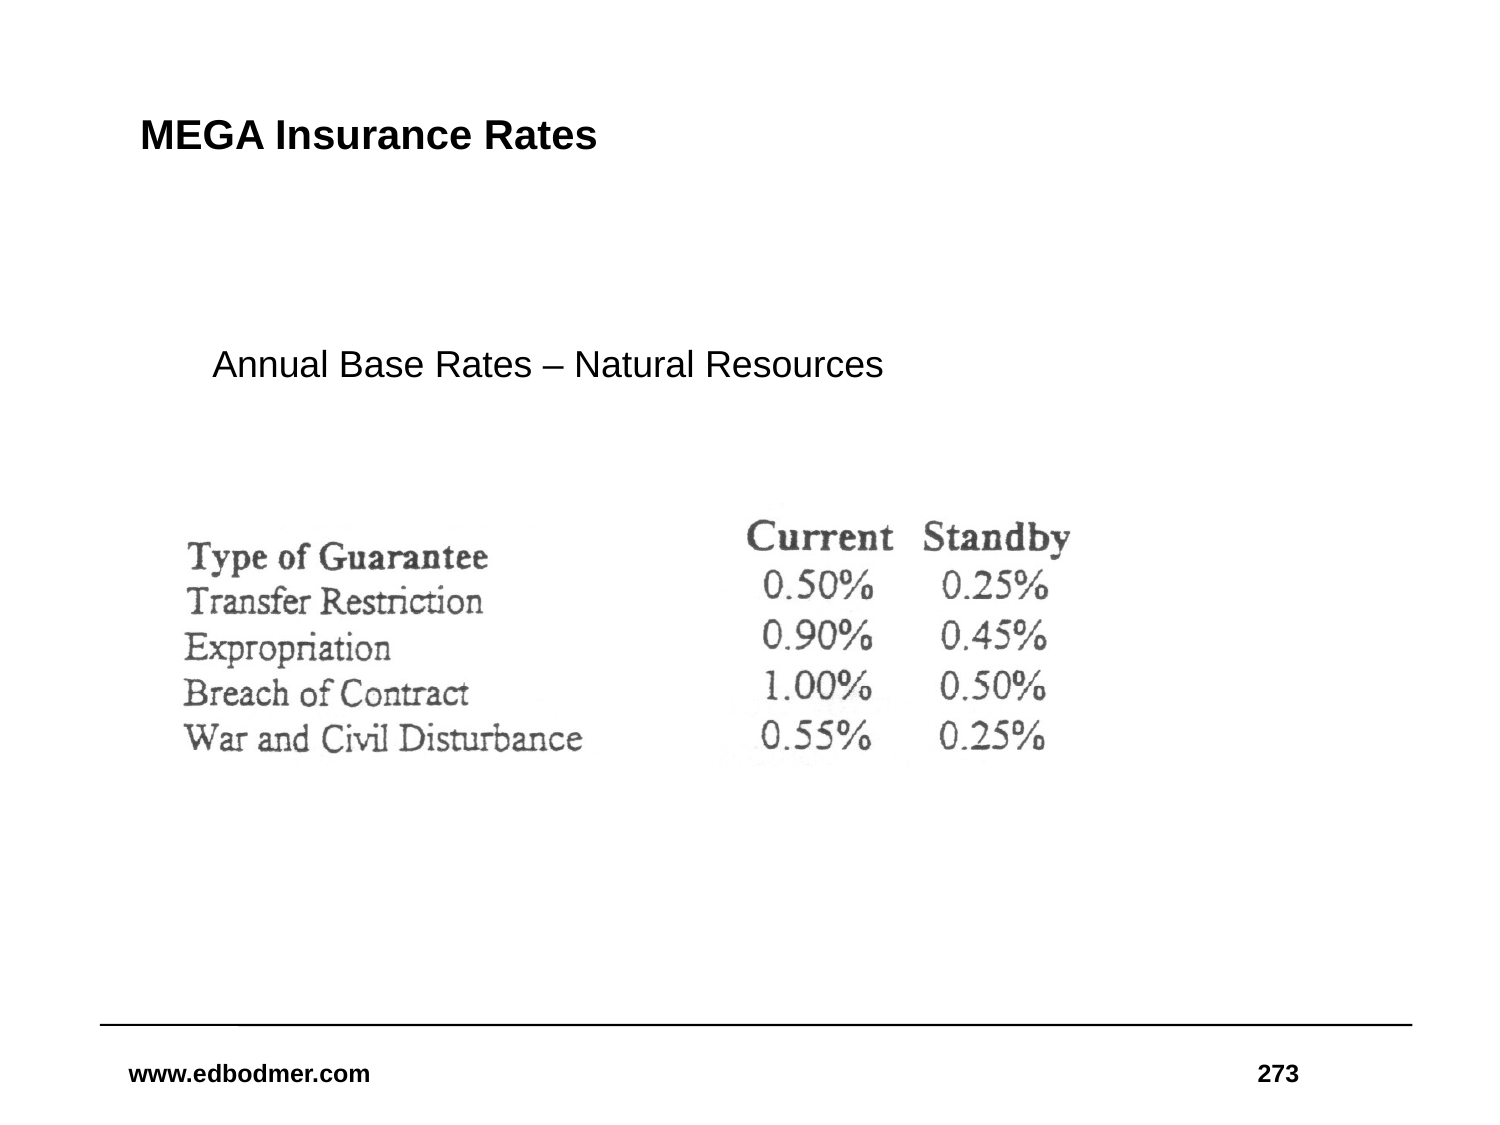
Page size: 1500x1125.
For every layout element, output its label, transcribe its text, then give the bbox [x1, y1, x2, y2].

list Annual Base Rates – Natural Resources [187, 337, 1463, 425]
title MEGA Insurance Rates [125, 99, 1288, 225]
picture [174, 524, 603, 770]
picture [712, 502, 1071, 771]
